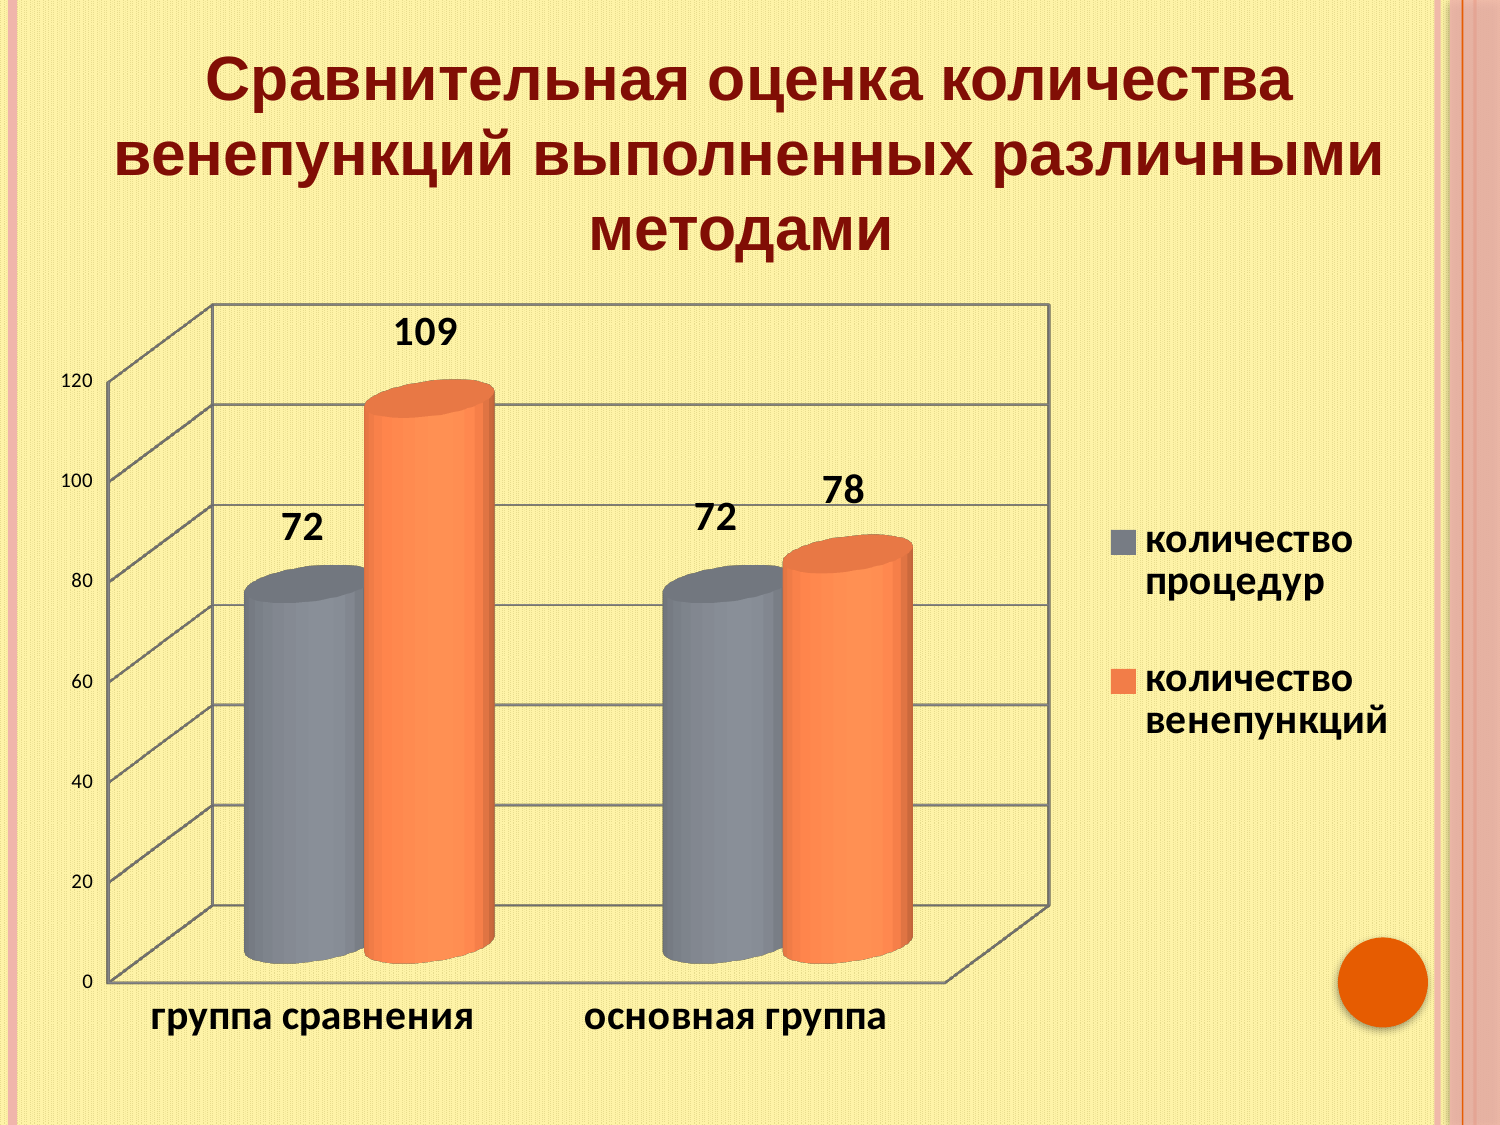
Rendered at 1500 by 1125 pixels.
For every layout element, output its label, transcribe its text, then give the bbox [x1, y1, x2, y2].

text_box Сравнительная оценка количества венепункций выполненных различными методами [0, 30, 1500, 271]
chart [28, 266, 1500, 1095]
